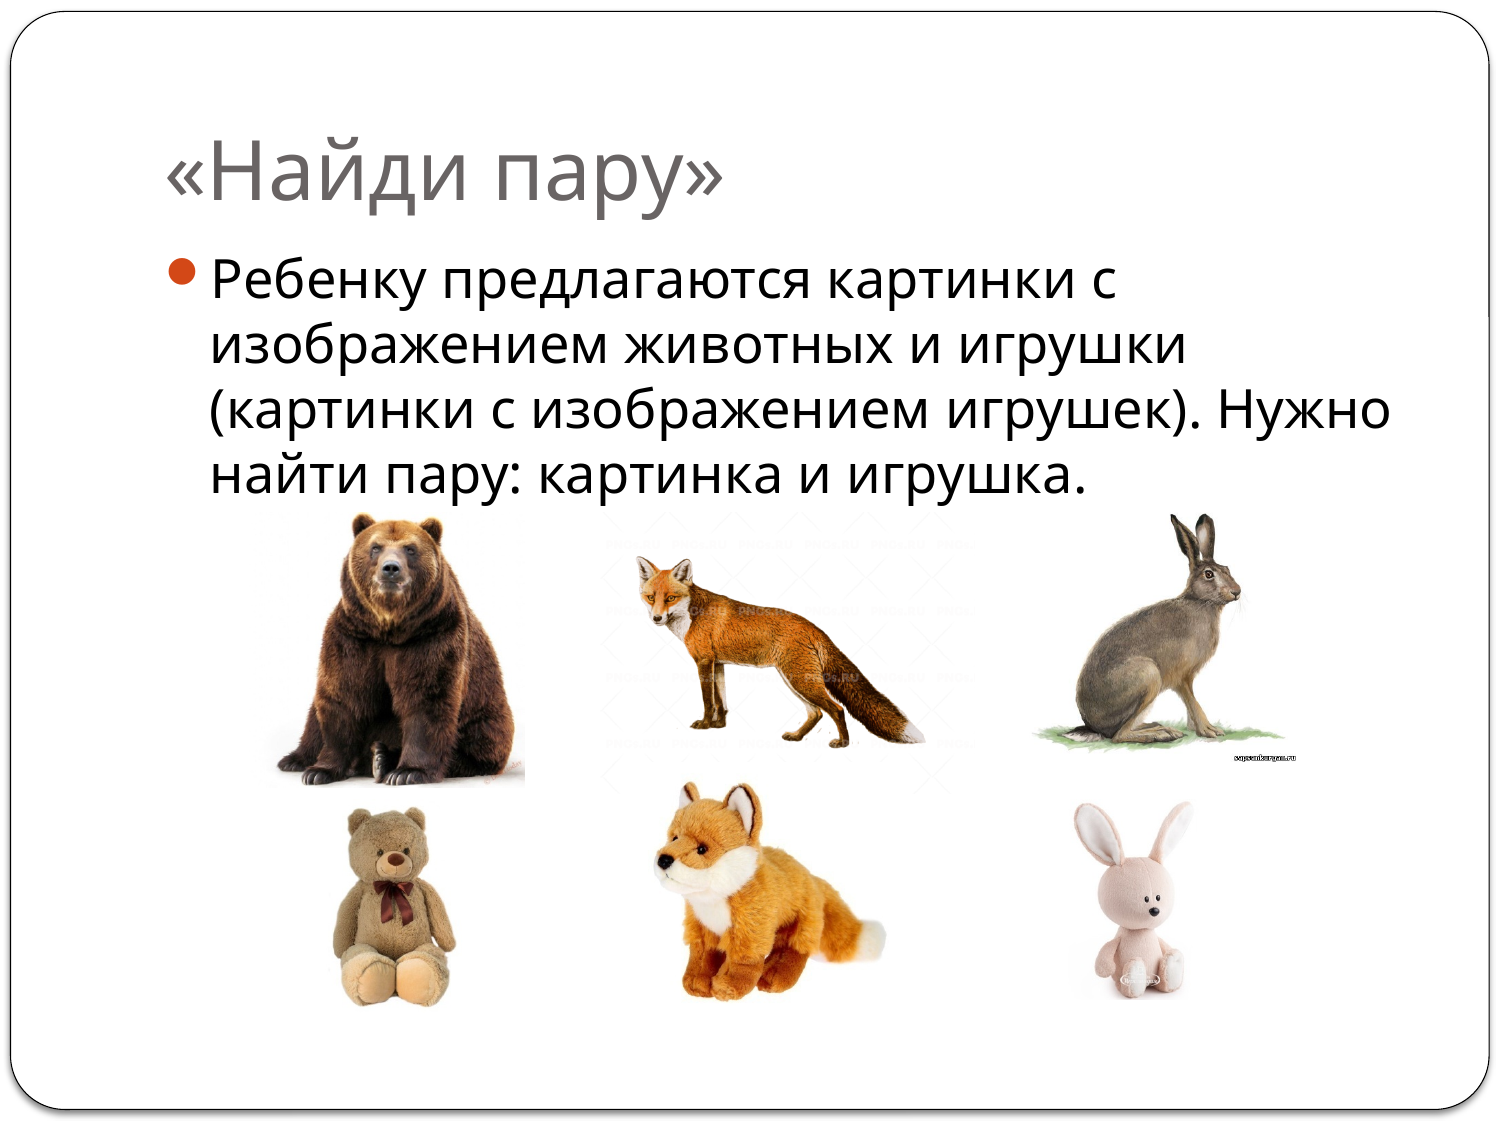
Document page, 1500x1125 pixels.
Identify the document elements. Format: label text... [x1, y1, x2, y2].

picture [1037, 799, 1238, 1001]
list Ребенку предлагаются картинки с изображением животных и игрушки (картинки с изображением игрушек). Нужно найти пару: картинка и игрушка. [150, 237, 1425, 1038]
picture [287, 799, 501, 1013]
picture [1024, 499, 1298, 763]
title «Найди пару» [150, 45, 1425, 233]
picture [249, 512, 526, 788]
picture [599, 512, 976, 1026]
